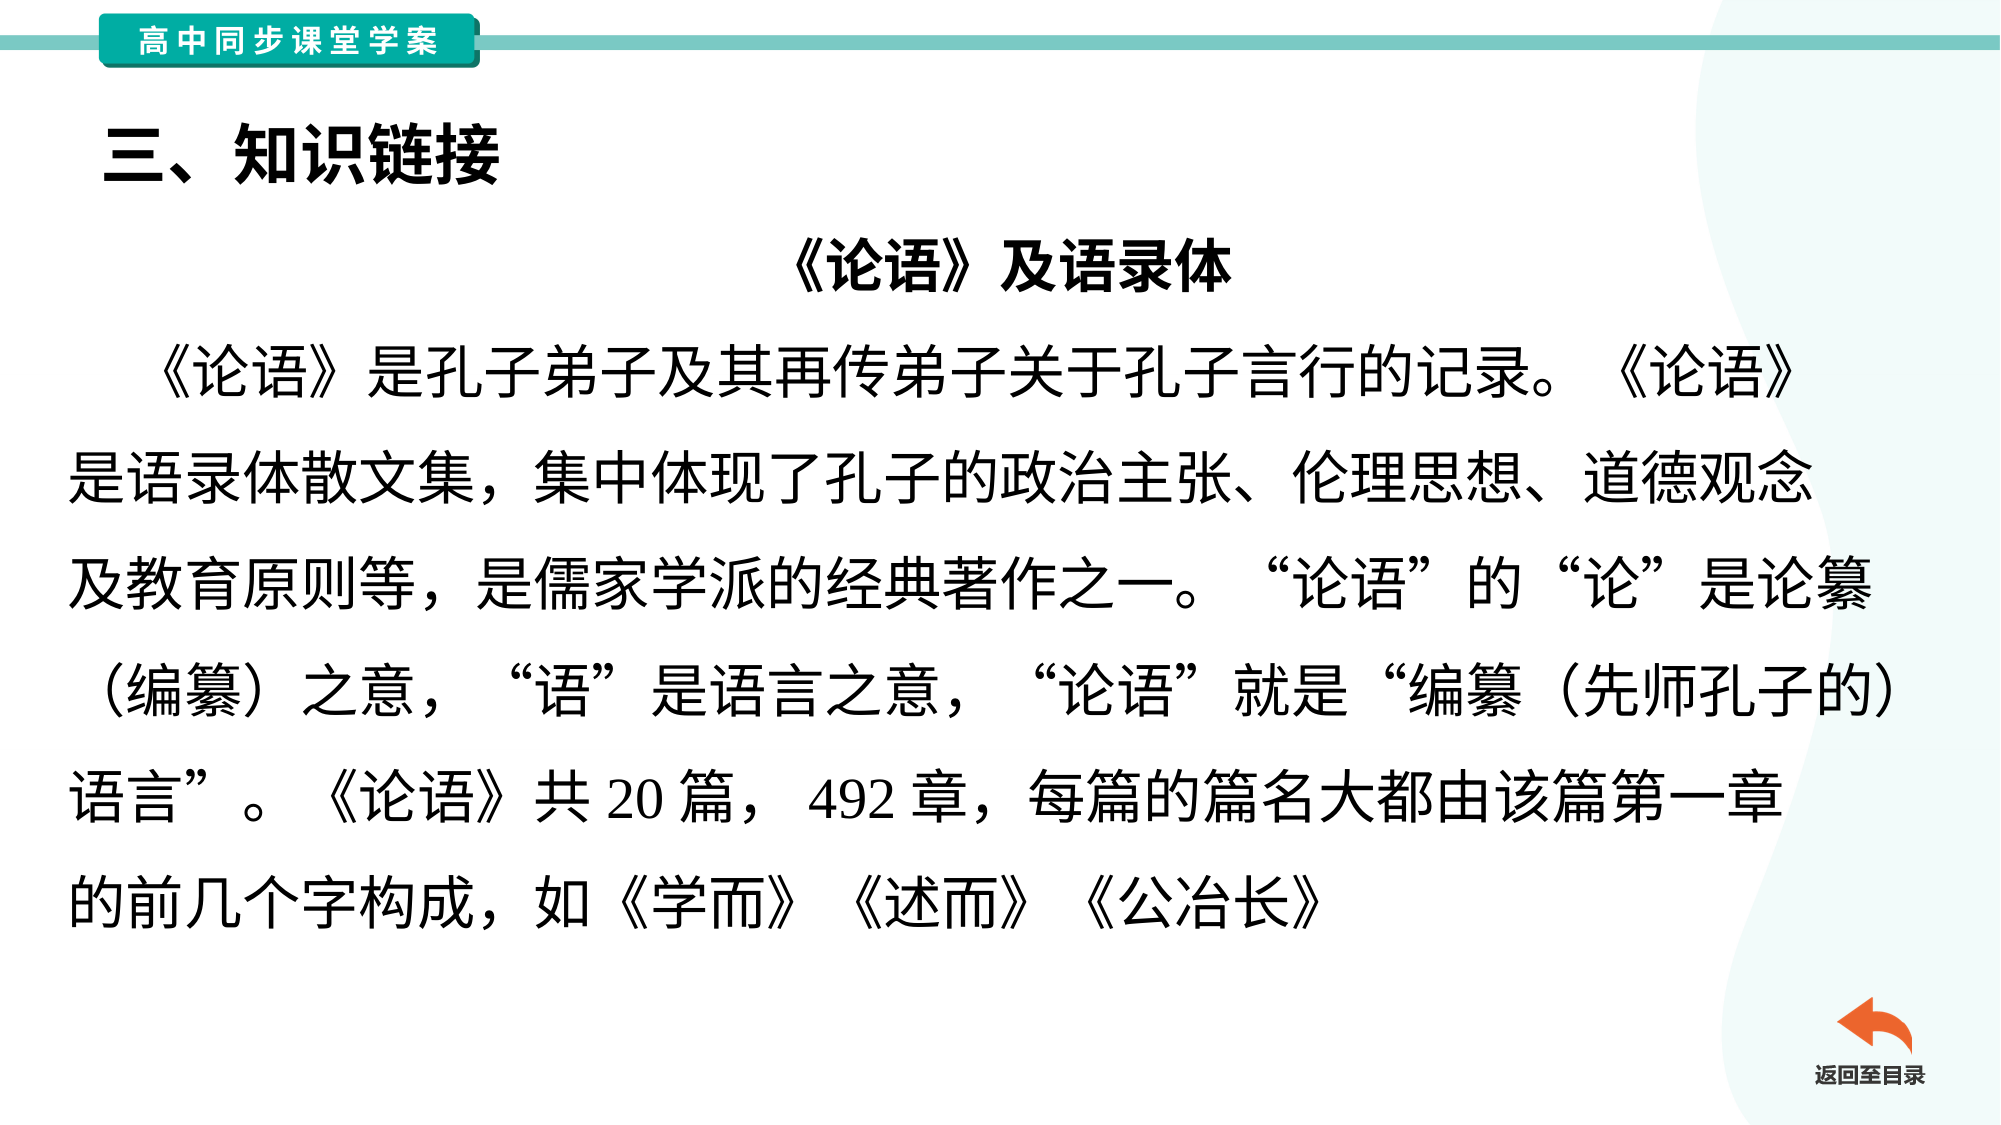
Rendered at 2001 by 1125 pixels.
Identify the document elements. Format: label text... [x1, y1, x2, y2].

text_box 三、知识链接 [100, 76, 1899, 192]
picture [0, 0, 2000, 1125]
text_box 《论语》及语录体 《论语》是孔子弟子及其再传弟子关于孔子言行的记录。《论语》 是语录体散文集，集中体现了孔子的政治主张、伦理思想、道德观念 及教育原则等，是儒家学派的经典著作之一。“论语”的“论”是论纂 （编纂）之意，“语”是语言之意，“论语”就是“编纂（先师孔子的） 语言”。《论语》共20篇，492章，每篇的篇名大都由该篇第一章 的前几个字构成，如《学而》《述而》《公冶长》 [100, 192, 1899, 937]
